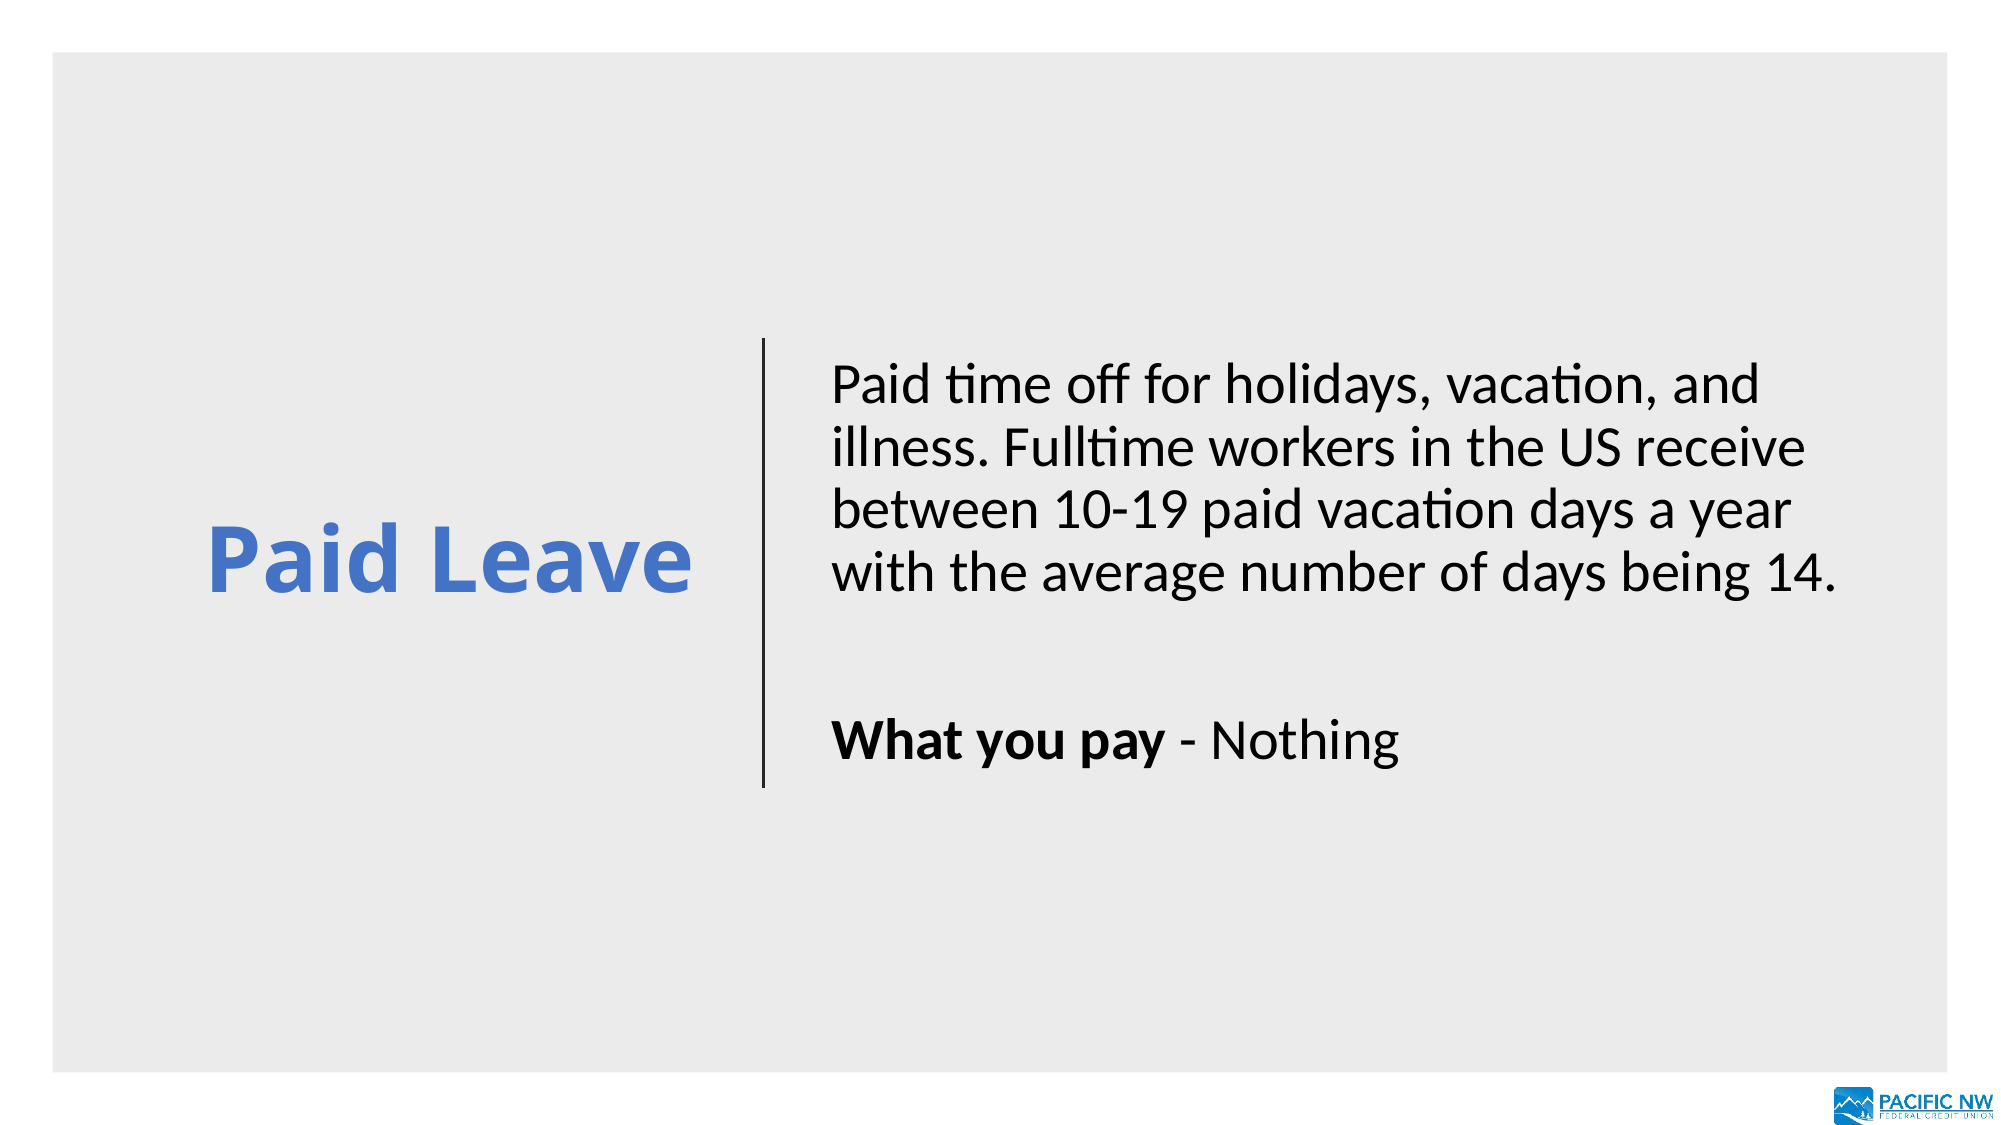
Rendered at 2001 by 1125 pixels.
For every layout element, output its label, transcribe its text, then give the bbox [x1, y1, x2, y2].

text_box [52, 51, 1948, 1073]
title Paid Leave [137, 158, 711, 967]
list Paid time off for holidays, vacation, and illness. Fulltime workers in the US receive between 10-19 paid vacation days a year with the average number of days being 14. What you pay - Nothing [816, 158, 1863, 967]
picture [1834, 1087, 1993, 1125]
